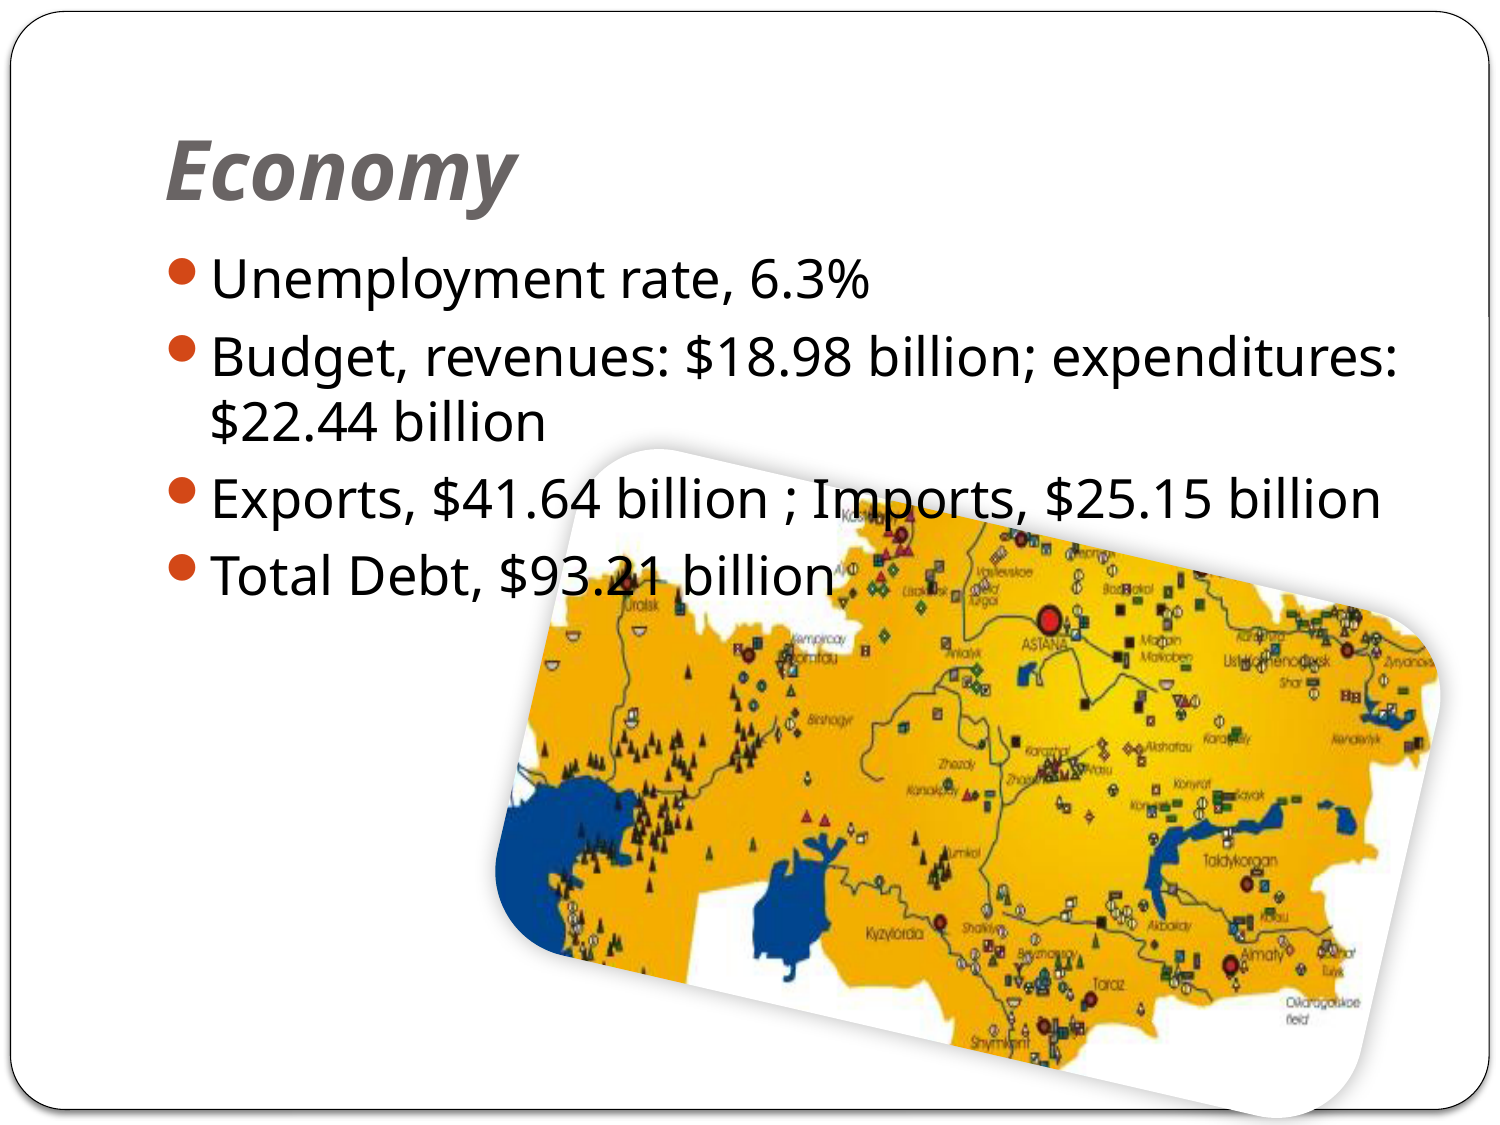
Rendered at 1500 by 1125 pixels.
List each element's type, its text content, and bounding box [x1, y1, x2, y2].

picture [495, 524, 1441, 1118]
title Economy [150, 45, 1425, 233]
list Unemployment rate, 6.3% Budget, revenues: $18.98 billion; expenditures: $22.44 billion Exports, $41.64 billion ; Imports, $25.15 billion Total Debt, $93.21 billion [150, 237, 1425, 638]
